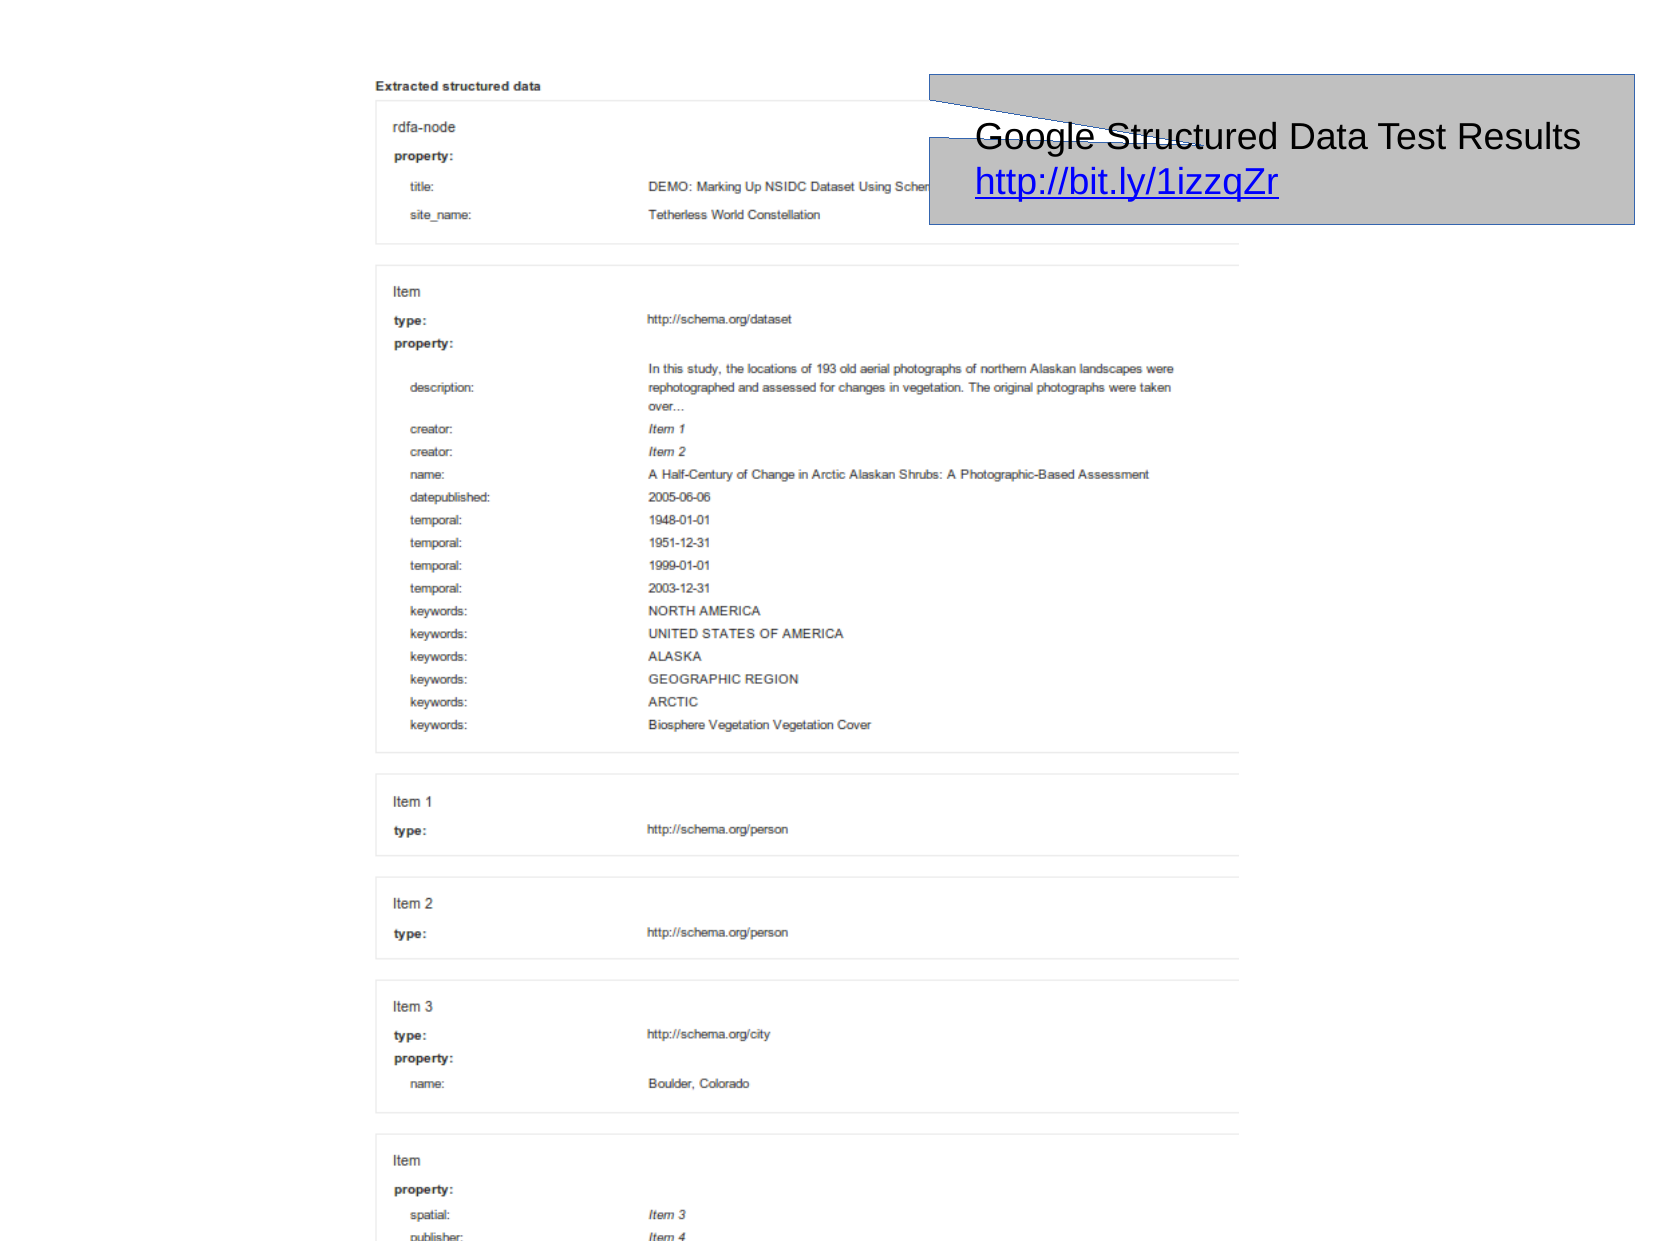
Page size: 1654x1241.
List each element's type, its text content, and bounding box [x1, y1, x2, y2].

picture [329, 64, 1239, 1241]
text_box [1243, 74, 1635, 105]
text_box Google Structured Data Test Results http://bit.ly/1izzqZr [1243, 105, 1635, 204]
text_box [1243, 204, 1635, 225]
